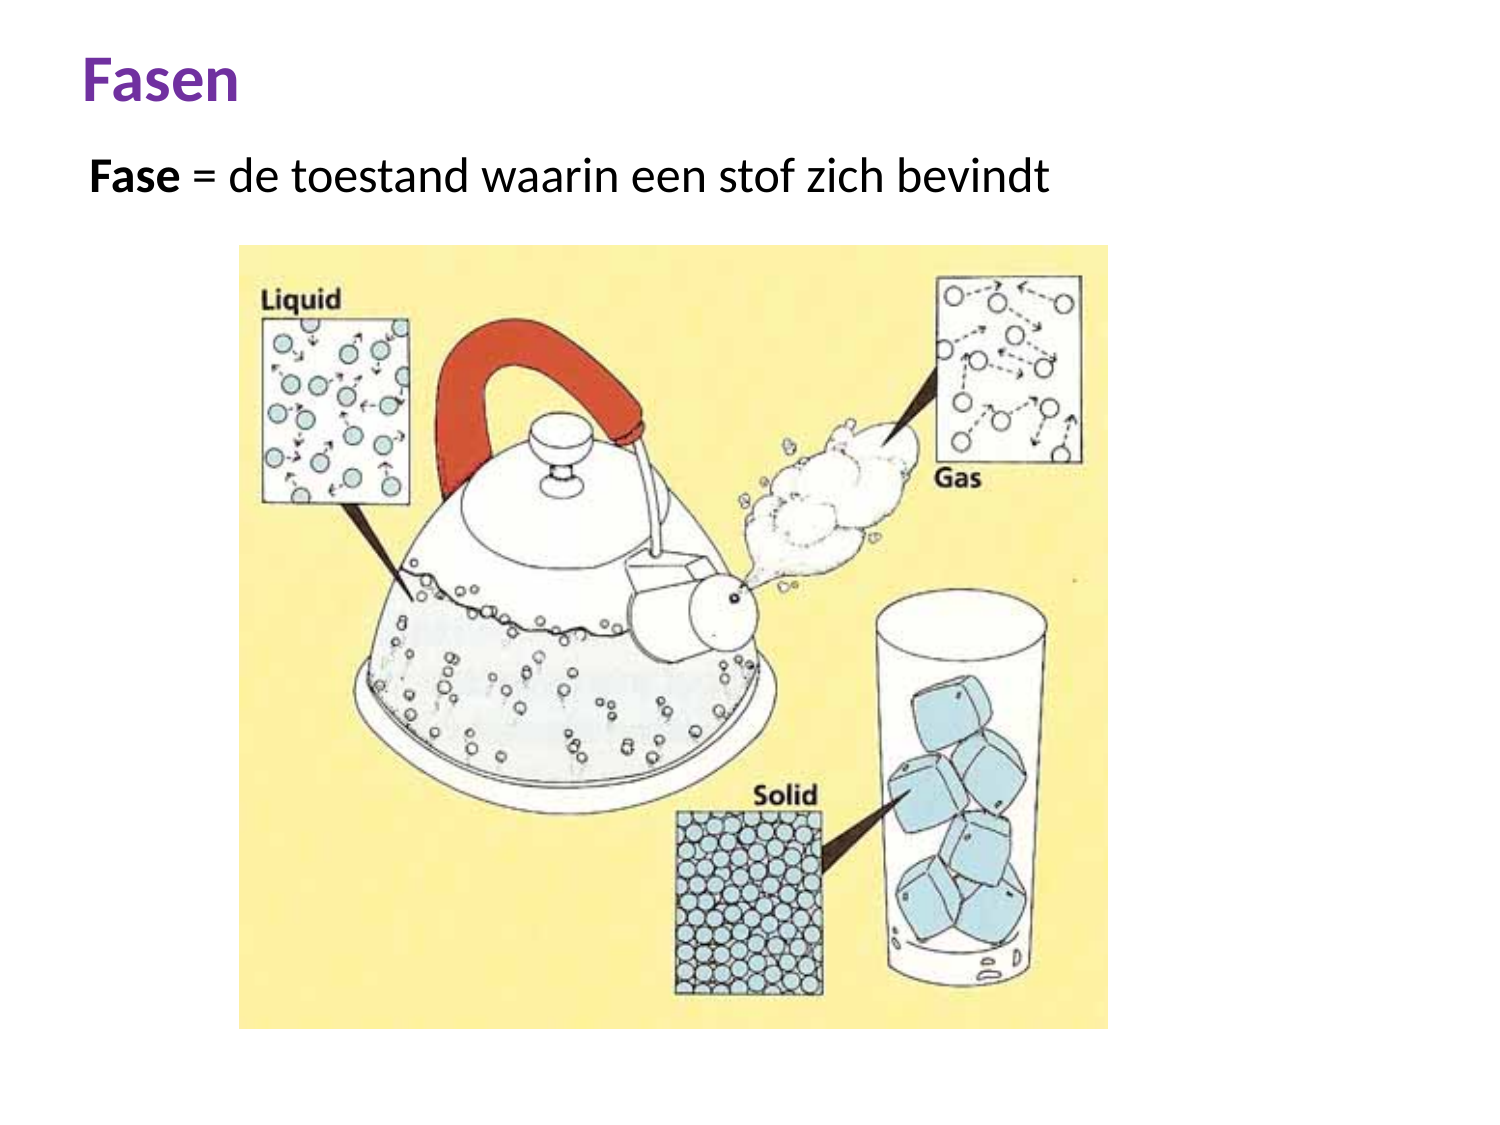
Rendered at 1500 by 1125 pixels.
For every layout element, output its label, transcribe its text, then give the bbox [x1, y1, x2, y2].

title Fasen [67, 26, 1466, 125]
text_box Fase = de toestand waarin een stof zich bevindt [74, 135, 1066, 211]
picture [238, 244, 1109, 1030]
